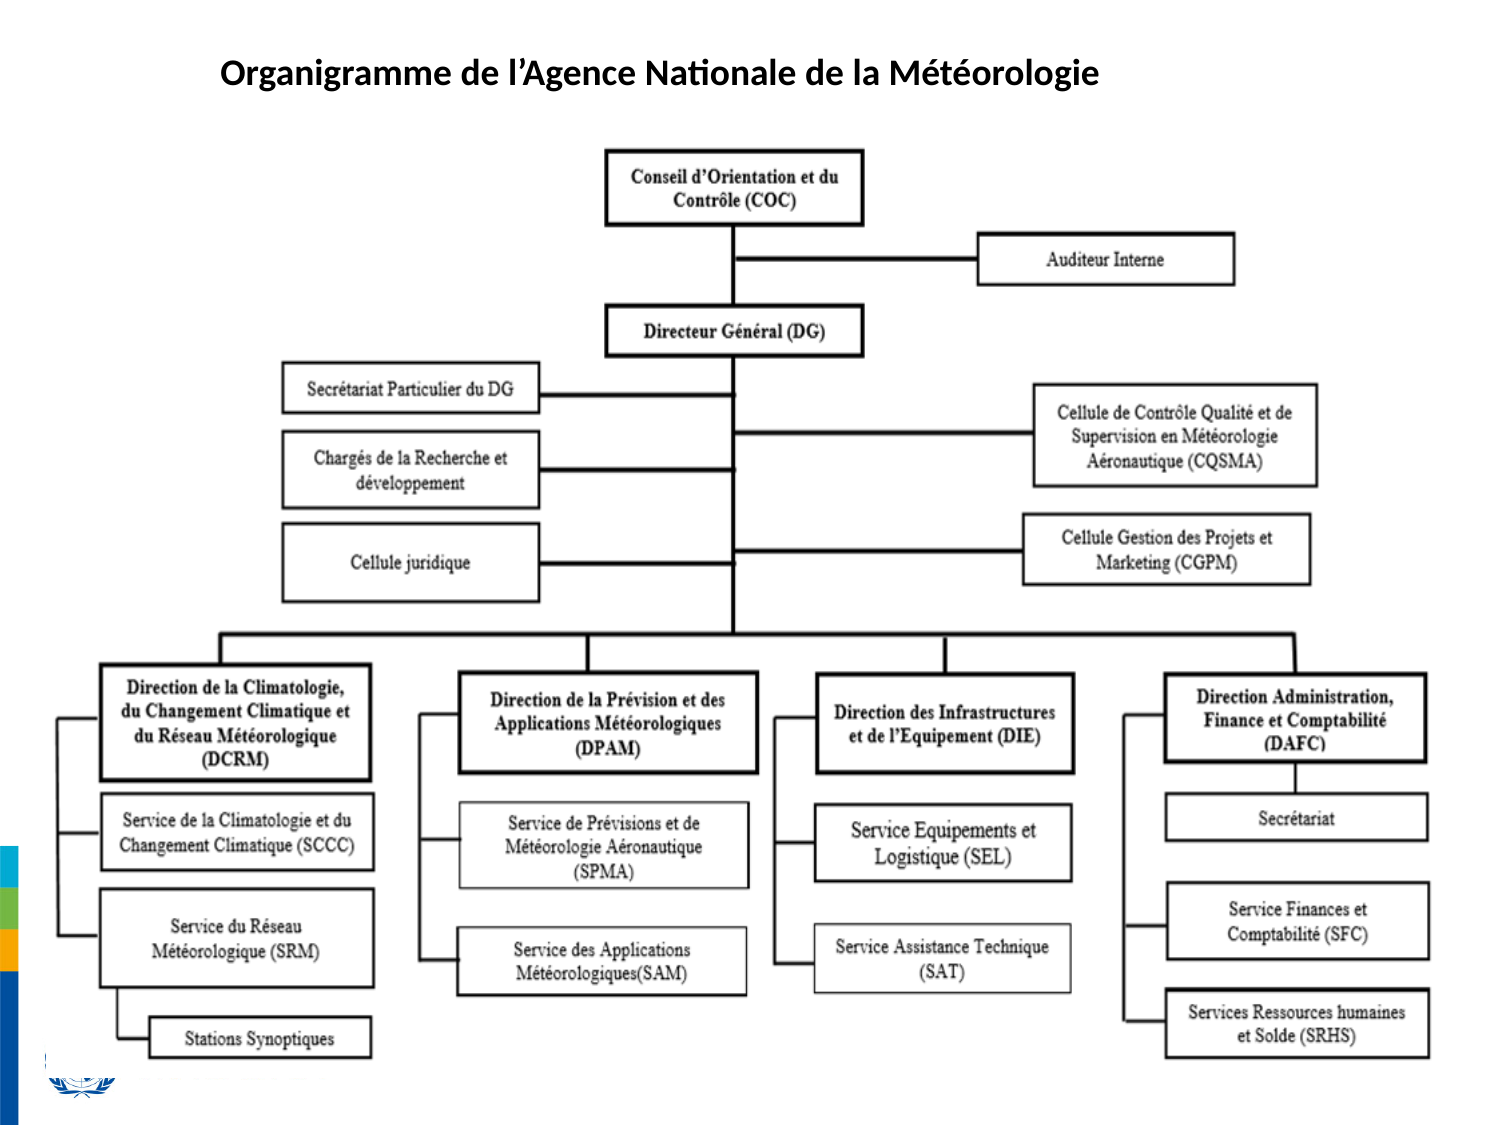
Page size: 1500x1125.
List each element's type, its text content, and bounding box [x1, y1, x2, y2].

text_box Organigramme de l’Agence Nationale de la Météorologie [205, 40, 1249, 101]
picture [0, 140, 1442, 1125]
